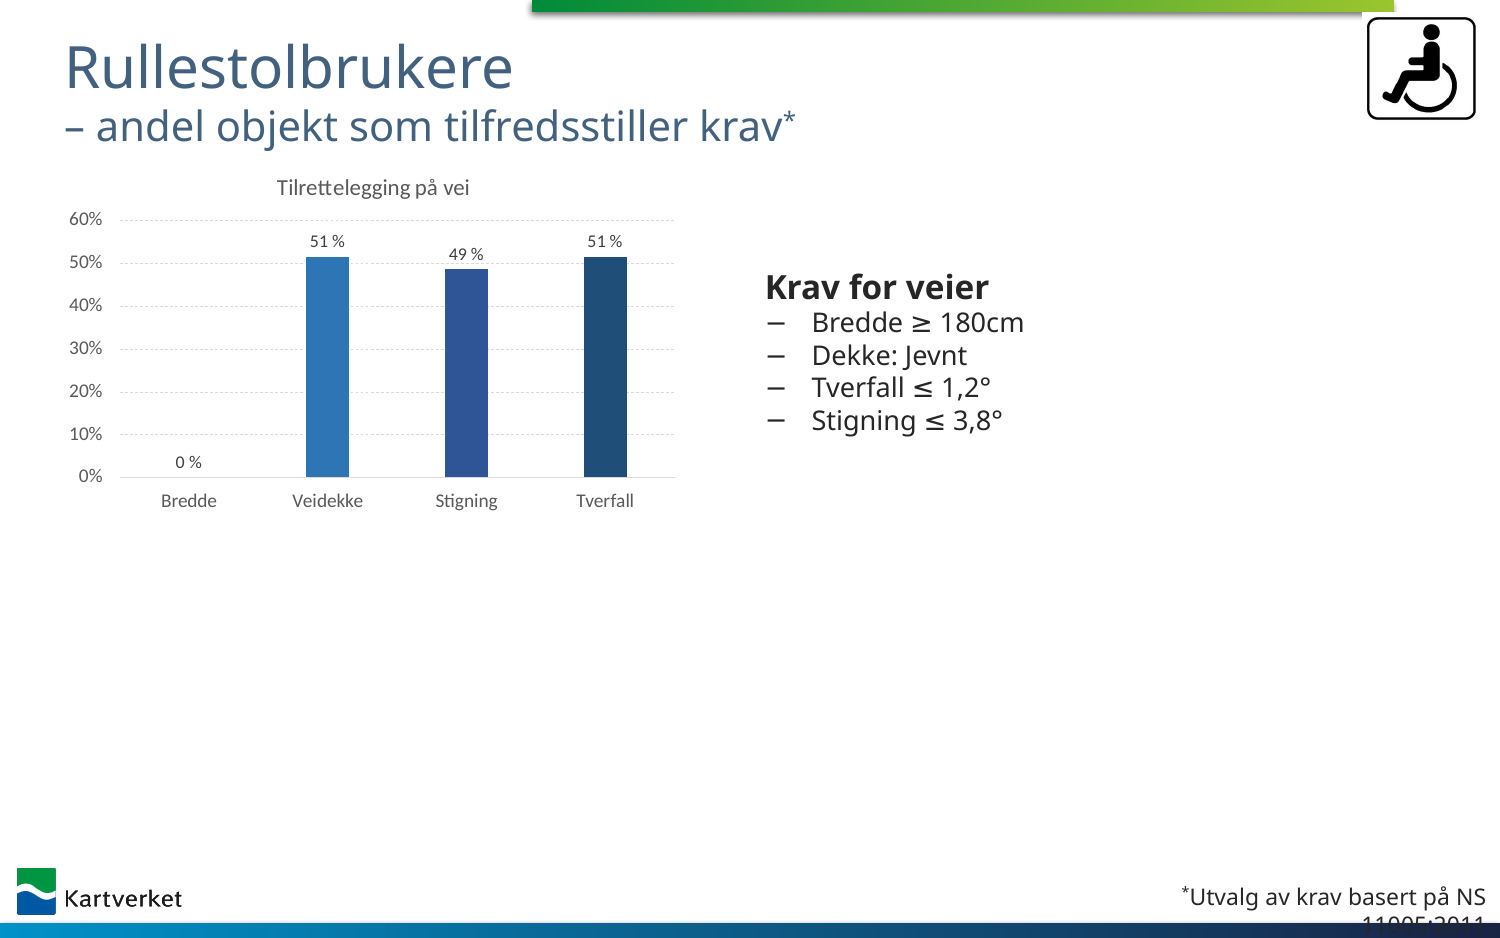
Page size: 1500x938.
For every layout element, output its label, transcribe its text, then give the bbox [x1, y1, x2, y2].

text_box *Utvalg av krav basert på NS 11005:2011 [1068, 873, 1500, 938]
picture [62, 166, 685, 519]
picture [1362, 12, 1481, 126]
text_box Krav for veier Bredde ≥ 180cm Dekke: Jevnt Tverfall ≤ 1,2° Stigning ≤ 3,8° [750, 258, 1234, 444]
text_box Rullestolbrukere – andel objekt som tilfredsstiller krav* [49, 25, 1431, 158]
